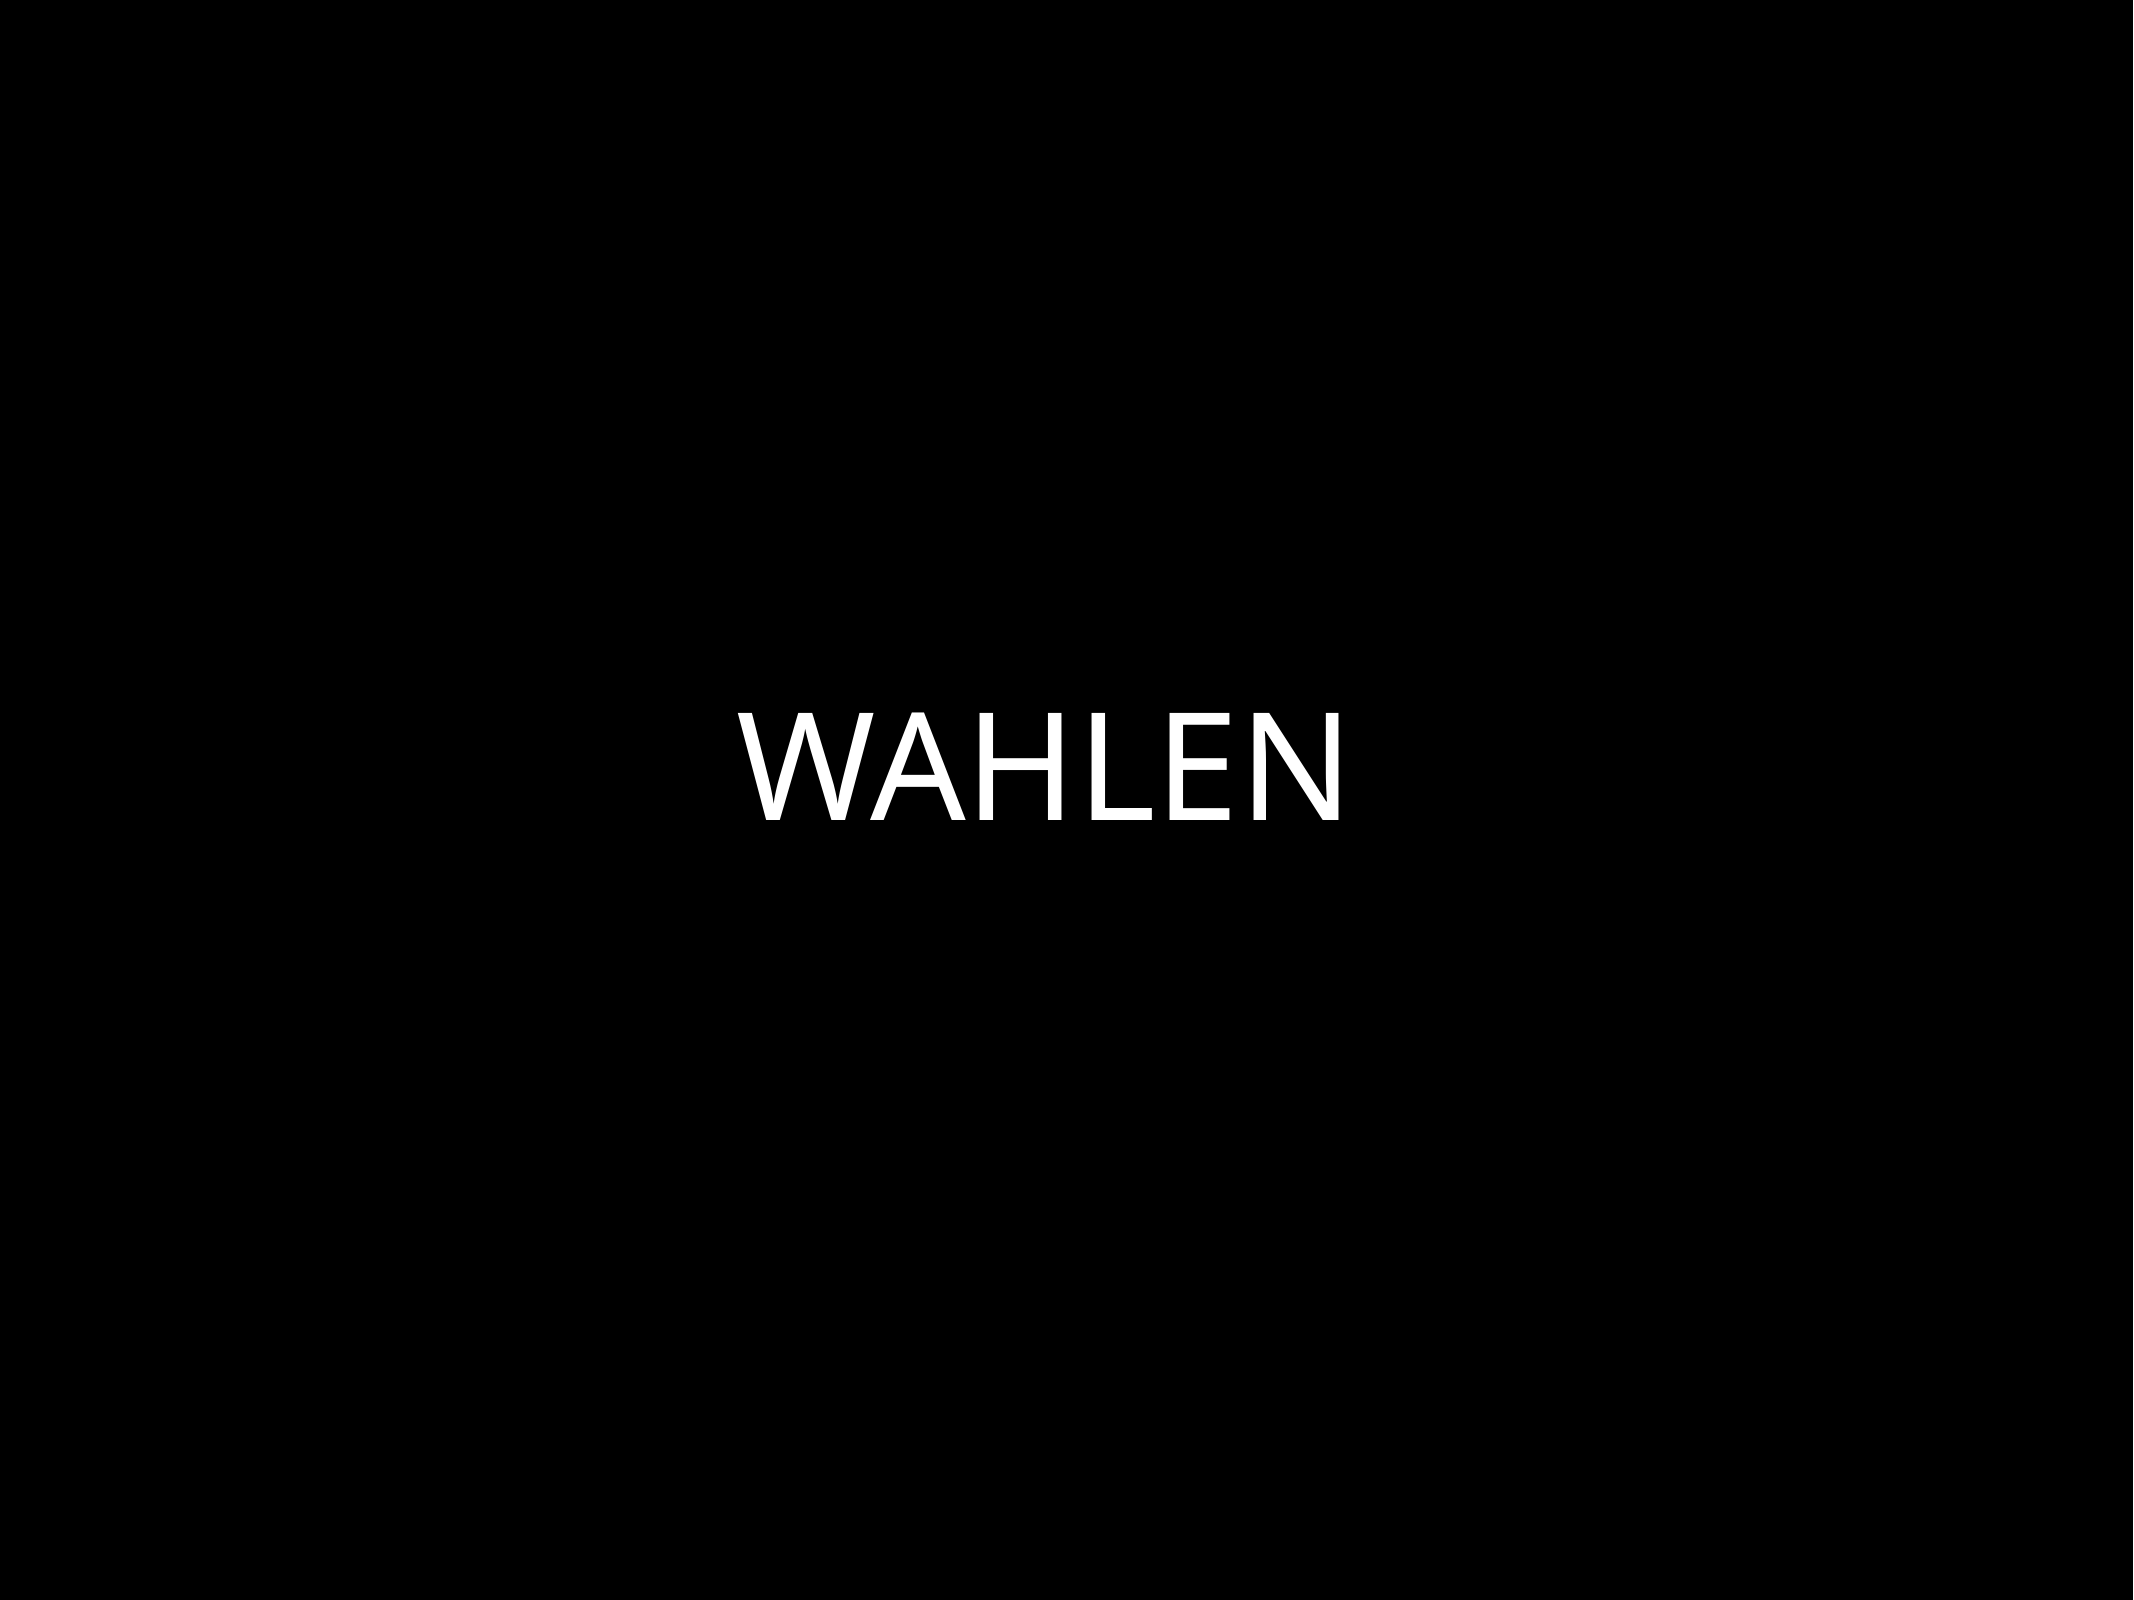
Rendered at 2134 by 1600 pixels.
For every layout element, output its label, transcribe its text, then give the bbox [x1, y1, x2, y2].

text_box WAHLEN [736, 670, 1354, 851]
